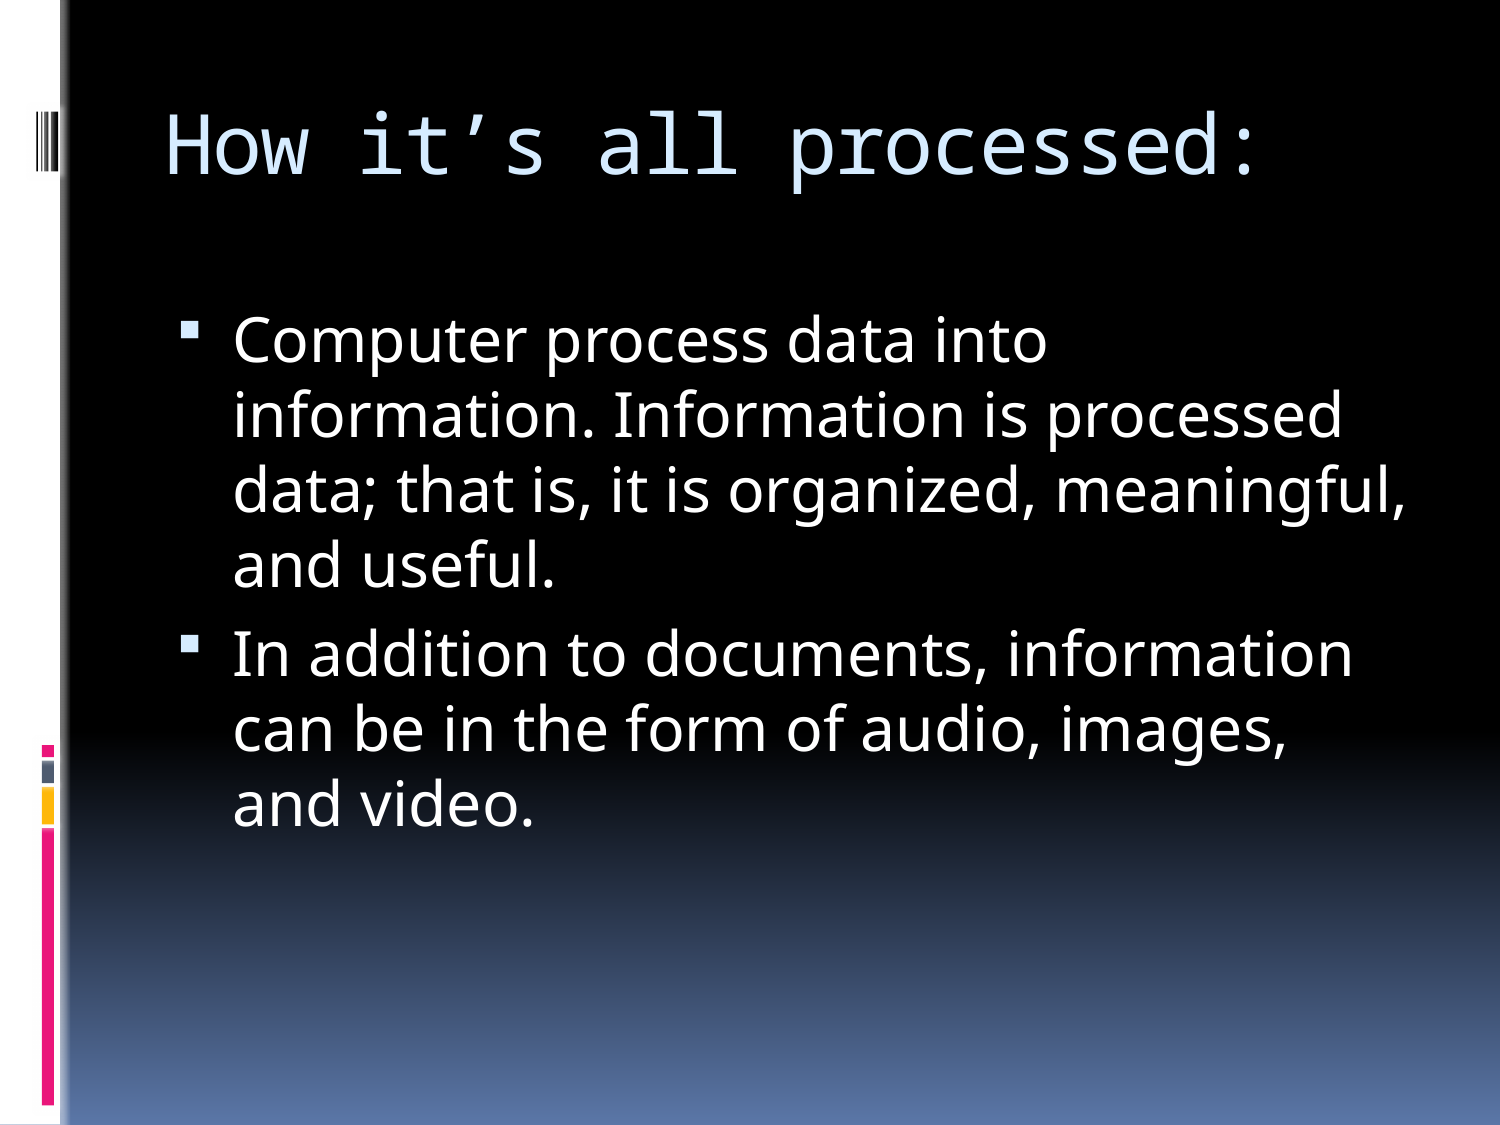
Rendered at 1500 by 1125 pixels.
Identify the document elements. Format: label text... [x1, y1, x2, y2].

list Computer process data into information. Information is processed data; that is, it is organized, meaningful, and useful. In addition to documents, information can be in the form of audio, images, and video. [150, 292, 1425, 1043]
title How it’s all processed: [150, 83, 1425, 234]
